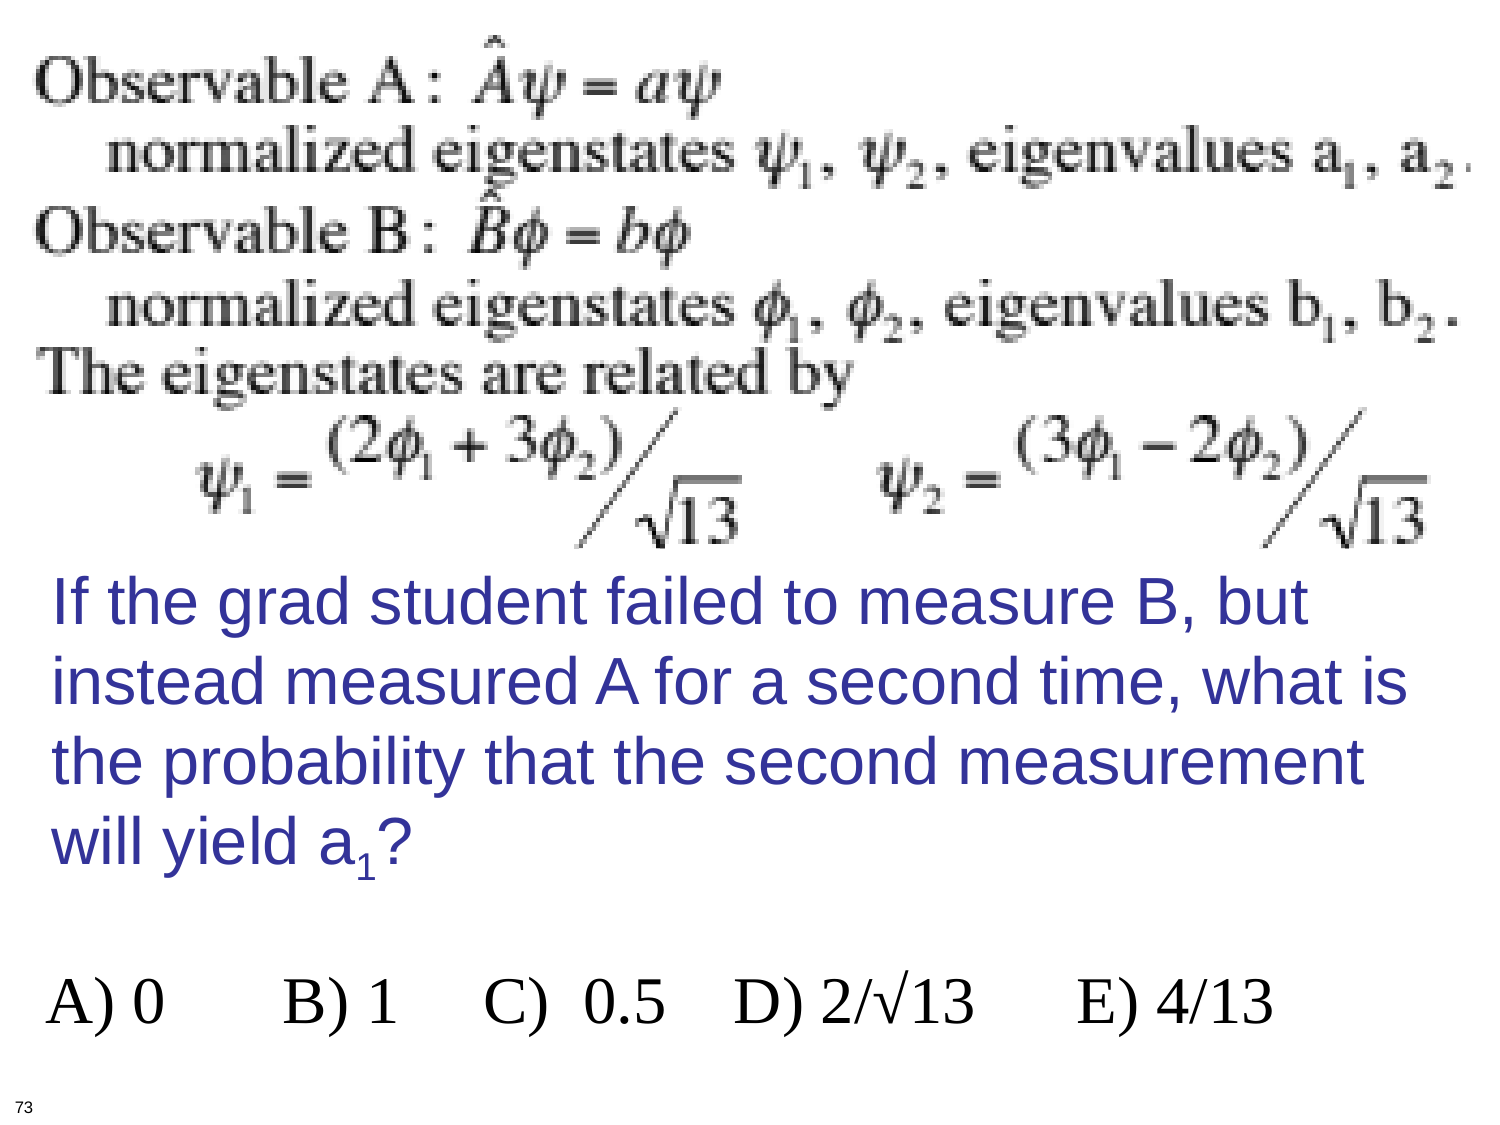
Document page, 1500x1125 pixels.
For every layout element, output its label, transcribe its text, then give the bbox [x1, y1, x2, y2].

text_box 73 [0, 1089, 50, 1125]
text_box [28, 31, 1471, 549]
list A) 0 B) 1 C) 0.5 D) 2/√13 E) 4/13 [30, 949, 1469, 1091]
title If the grad student failed to measure B, but instead measured A for a second time, what is the probability that the second measurement will yield a1? [36, 557, 1439, 903]
